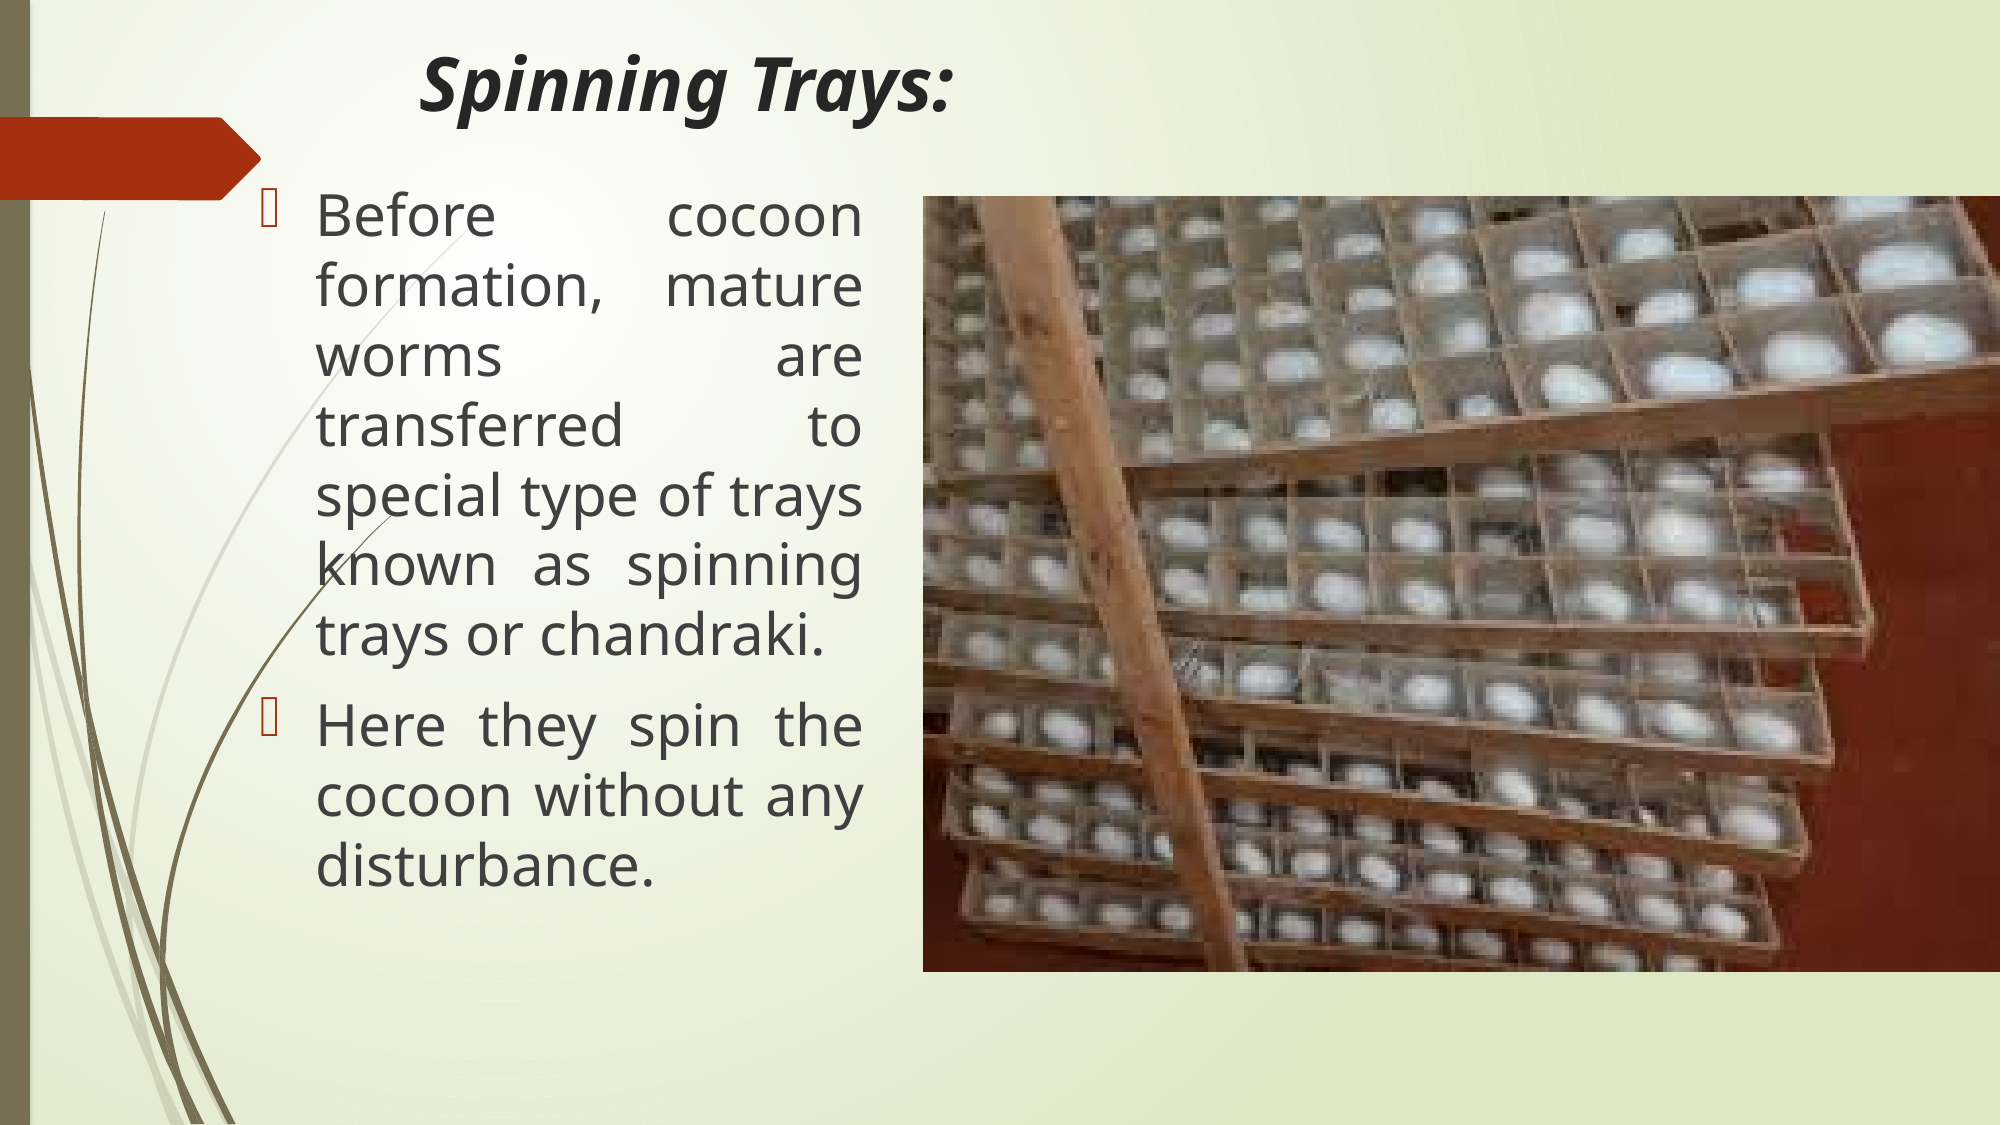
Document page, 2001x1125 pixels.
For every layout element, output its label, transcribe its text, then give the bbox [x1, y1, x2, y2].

list Before cocoon formation, mature worms are transferred to special type of trays known as spinning trays or chandraki. Here they spin the cocoon without any disturbance. [244, 170, 880, 1125]
title Spinning Trays: [404, 28, 1867, 171]
picture [922, 195, 2000, 972]
